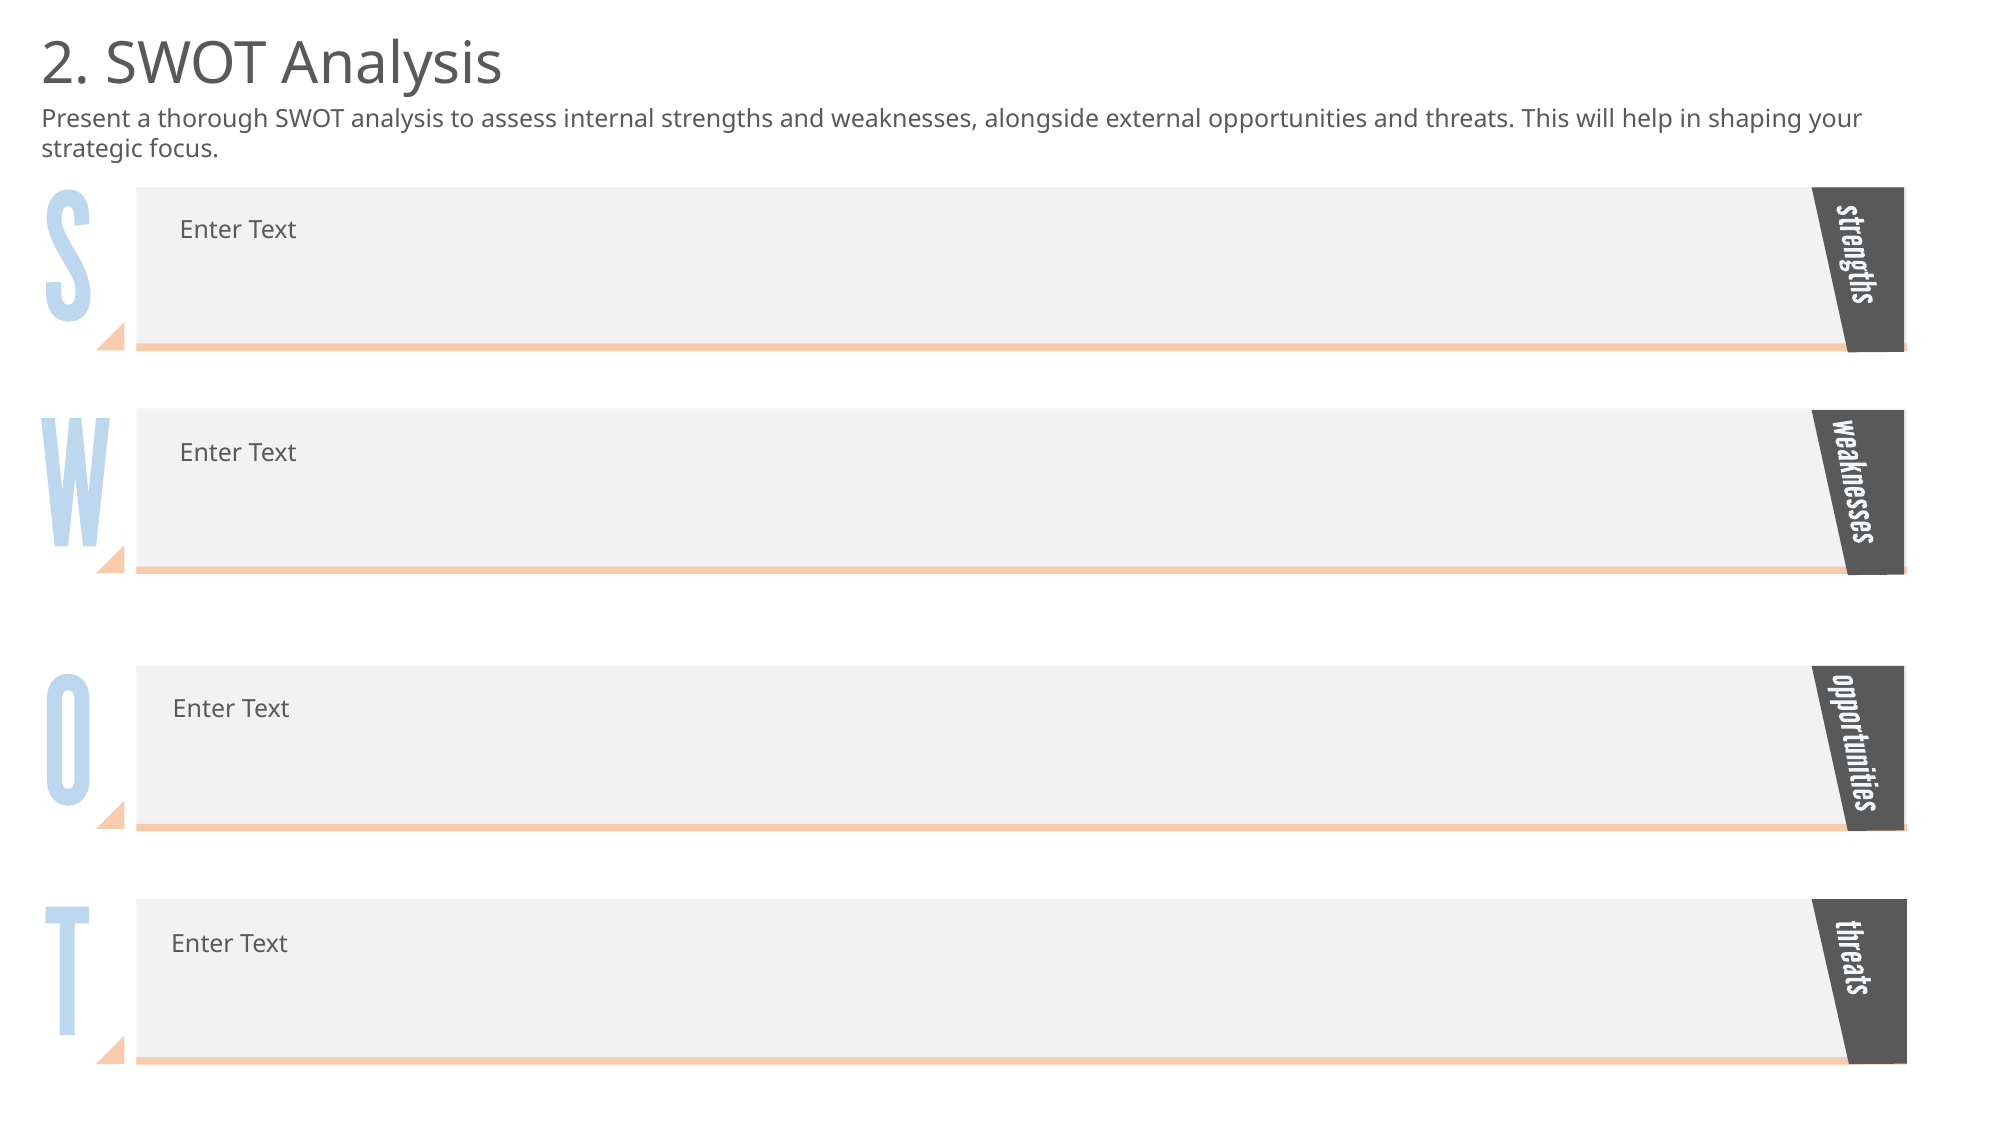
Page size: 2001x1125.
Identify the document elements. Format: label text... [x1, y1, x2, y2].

text_box Enter Text [157, 672, 1508, 823]
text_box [1835, 920, 1872, 995]
text_box [136, 665, 1845, 823]
text_box [1811, 899, 1907, 1065]
text_box [136, 343, 1847, 351]
text_box [46, 189, 91, 322]
text_box [93, 319, 126, 352]
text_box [1827, 675, 1879, 811]
text_box [136, 408, 1907, 566]
text_box [46, 673, 90, 806]
text_box [1811, 665, 1905, 831]
text_box [136, 187, 1845, 343]
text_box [1836, 205, 1877, 304]
text_box [93, 797, 126, 830]
text_box [93, 542, 126, 575]
text_box 2. SWOT Analysis [26, 18, 1276, 103]
text_box [1811, 410, 1905, 576]
text_box [136, 566, 1847, 575]
text_box Enter Text [164, 416, 1509, 566]
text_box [1832, 420, 1874, 543]
text_box [41, 417, 110, 547]
text_box [93, 1032, 126, 1066]
text_box [136, 1057, 1848, 1065]
text_box [1811, 187, 1905, 353]
text_box Enter Text [164, 193, 1509, 343]
text_box [136, 898, 1907, 1057]
text_box Present a thorough SWOT analysis to assess internal strengths and weaknesses, alongside external opportunities and threats. This will help in shaping your strategic focus. [26, 95, 1904, 170]
text_box [45, 906, 90, 1036]
text_box Enter Text [155, 907, 1509, 1057]
text_box [136, 823, 1907, 832]
